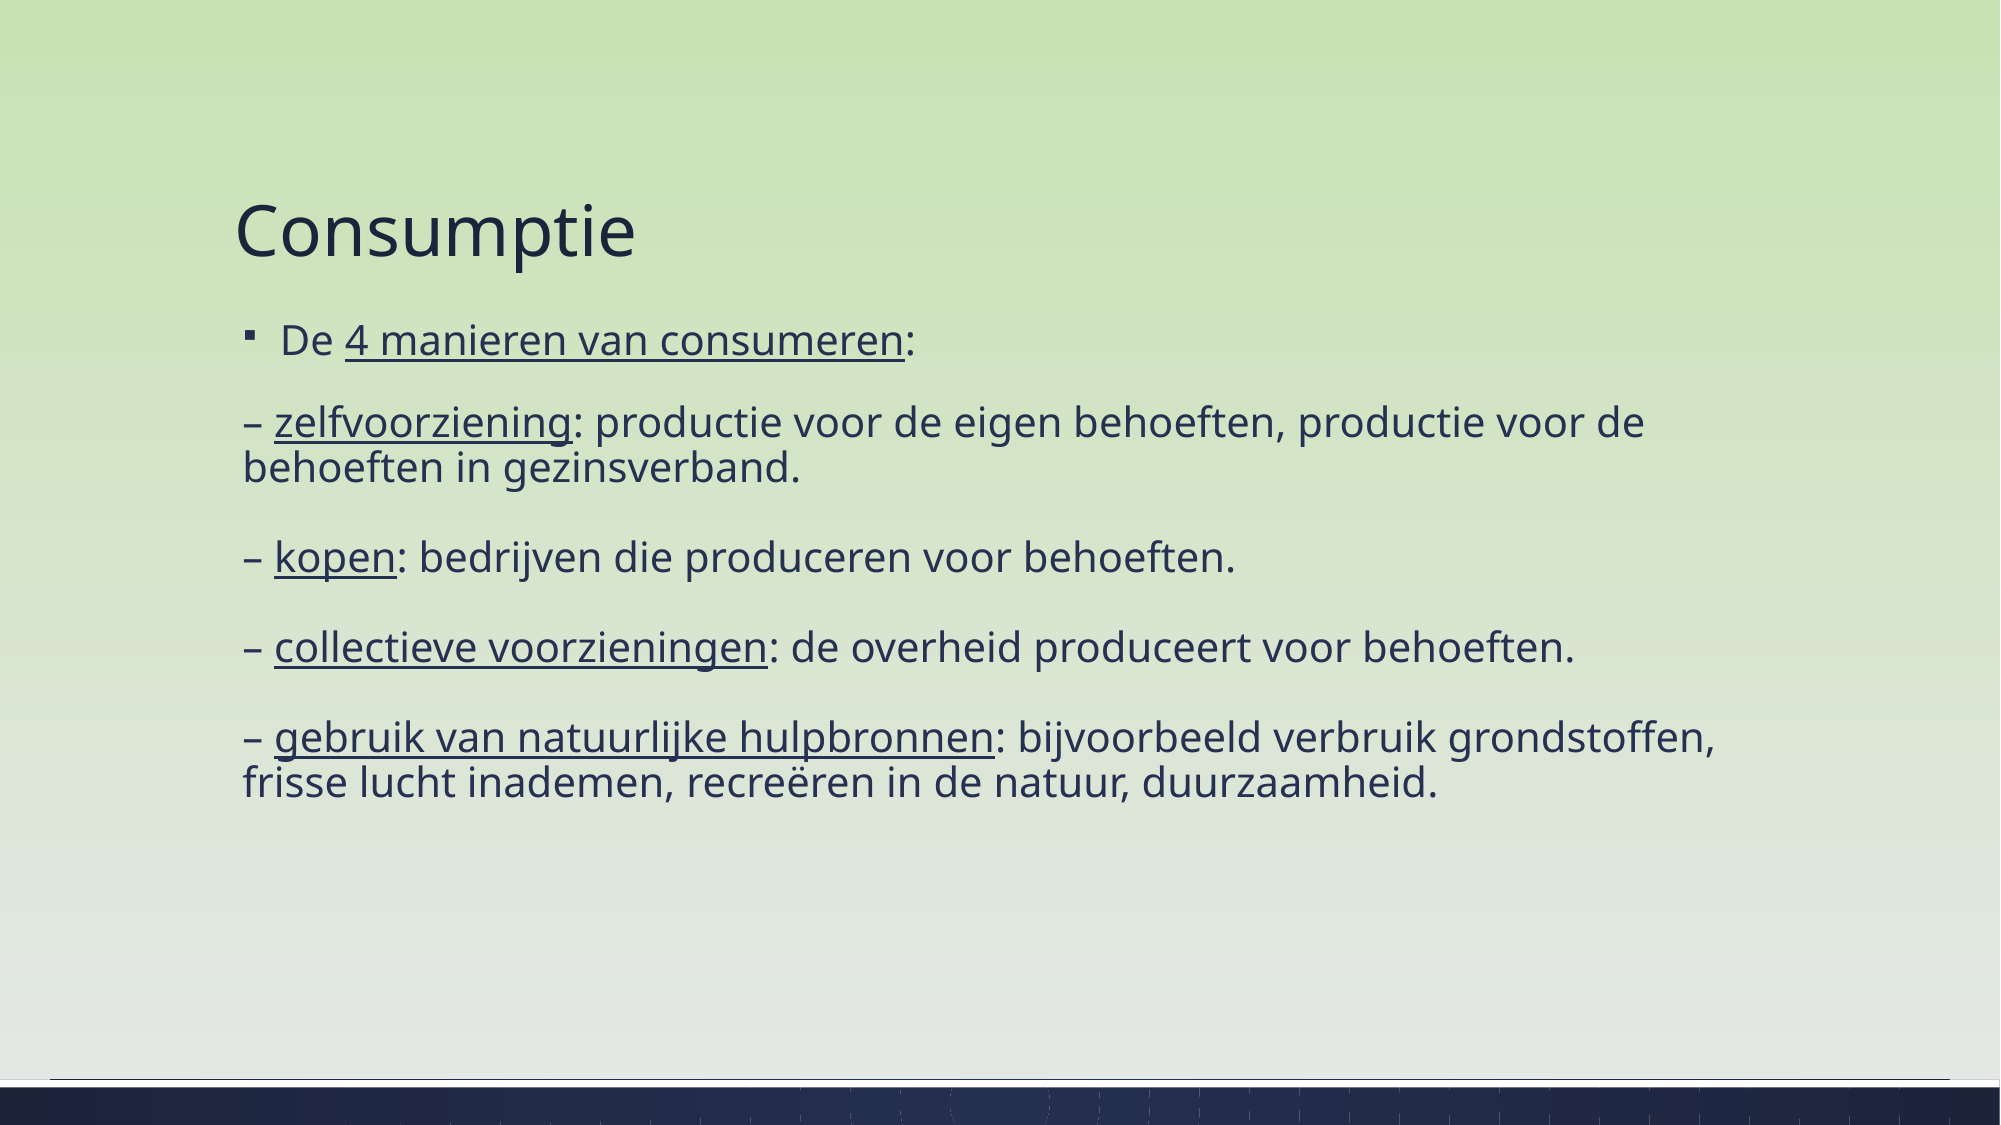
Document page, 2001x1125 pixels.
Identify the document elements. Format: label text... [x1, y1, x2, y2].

list De 4 manieren van consumeren: – zelfvoorziening: productie voor de eigen behoeften, productie voor de behoeften in gezinsverband. – kopen: bedrijven die produceren voor behoeften. – collectieve voorzieningen: de overheid produceert voor behoeften. – gebruik van natuurlijke hulpbronnen: bijvoorbeeld verbruik grondstoffen, frisse lucht inademen, recreëren in de natuur, duurzaamheid. [219, 311, 1780, 990]
title Consumptie [219, 76, 1780, 279]
